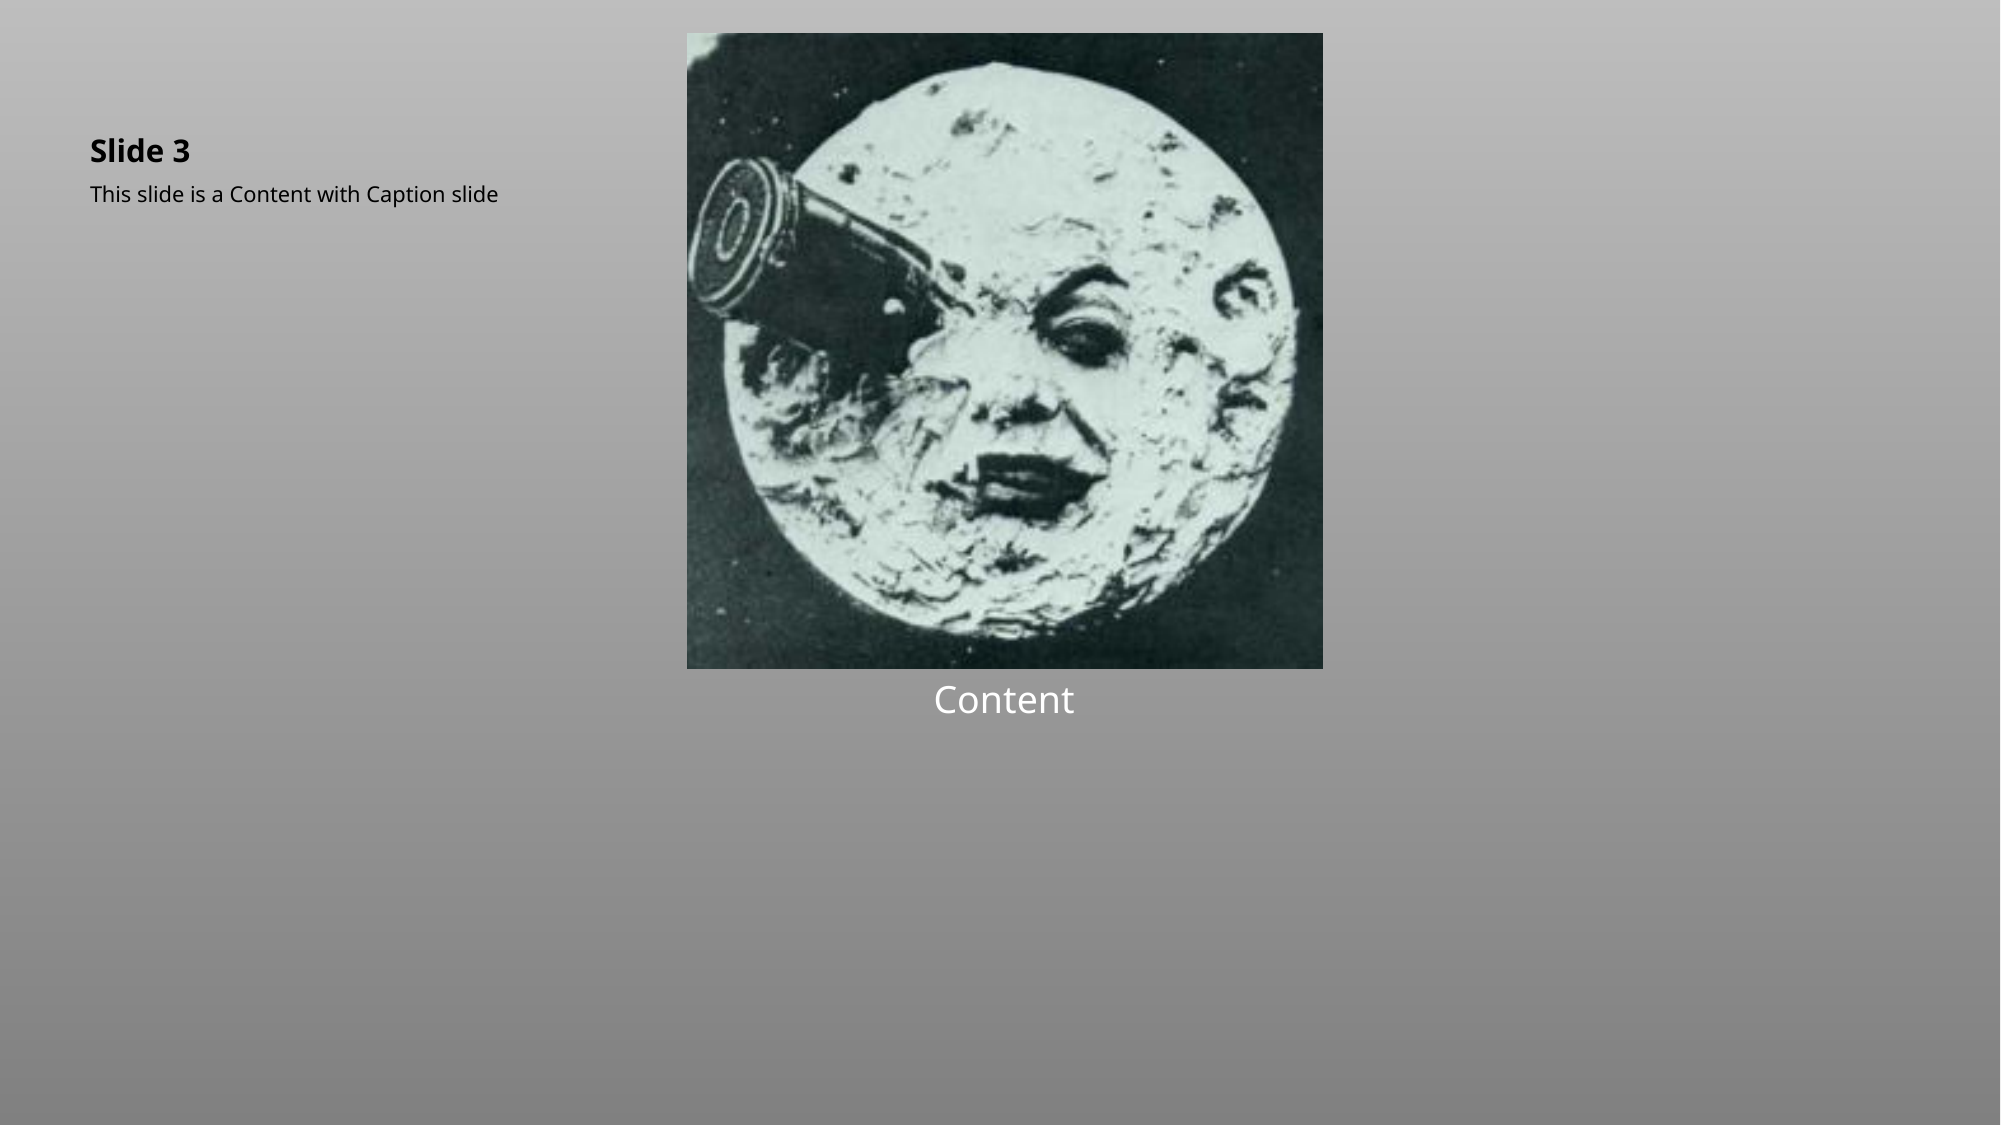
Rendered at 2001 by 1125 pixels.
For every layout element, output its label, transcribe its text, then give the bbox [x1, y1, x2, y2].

text_box Content [585, 668, 1423, 753]
picture [0, 0, 2001, 1125]
title Slide 3 [75, 33, 569, 176]
list This slide is a Content with Caption slide [75, 176, 569, 754]
